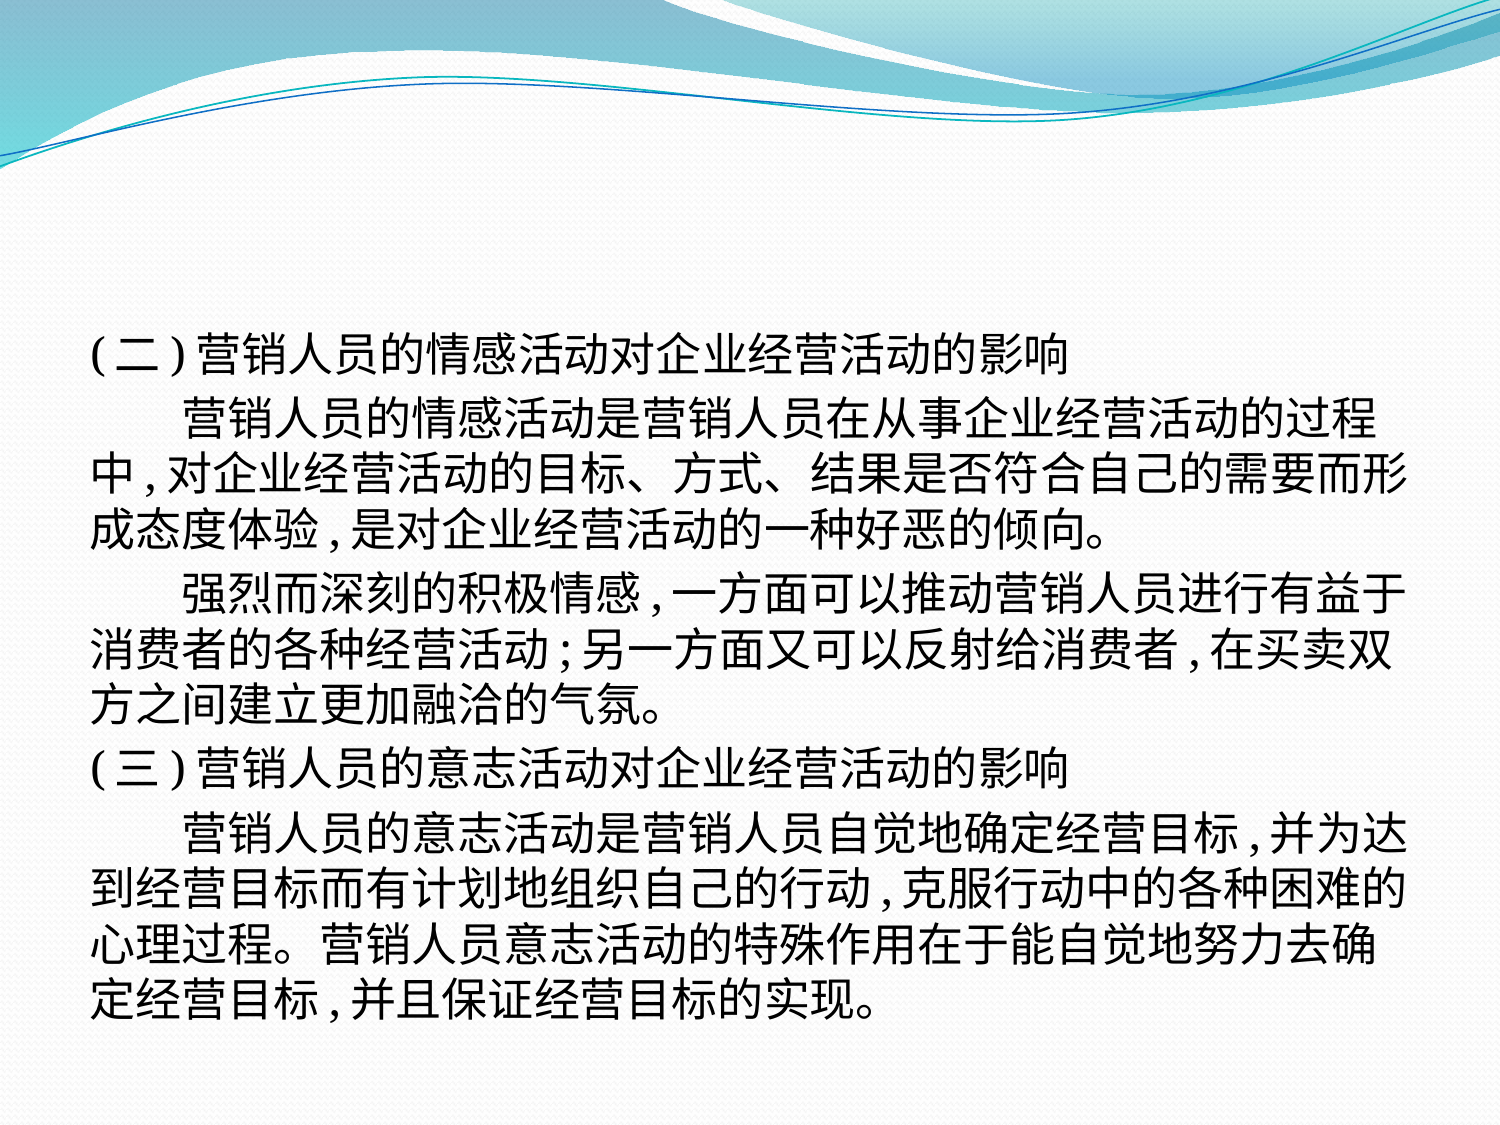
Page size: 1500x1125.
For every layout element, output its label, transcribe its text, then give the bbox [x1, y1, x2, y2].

list (二)营销人员的情感活动对企业经营活动的影响 营销人员的情感活动是营销人员在从事企业经营活动的过程中,对企业经营活动的目标、方式、结果是否符合自己的需要而形成态度体验,是对企业经营活动的一种好恶的倾向。 强烈而深刻的积极情感,一方面可以推动营销人员进行有益于消费者的各种经营活动;另一方面又可以反射给消费者,在买卖双方之间建立更加融洽的气氛。 (三)营销人员的意志活动对企业经营活动的影响 营销人员的意志活动是营销人员自觉地确定经营目标,并为达到经营目标而有计划地组织自己的行动,克服行动中的各种困难的心理过程。营销人员意志活动的特殊作用在于能自觉地努力去确定经营目标,并且保证经营目标的实现。 [75, 317, 1425, 1038]
